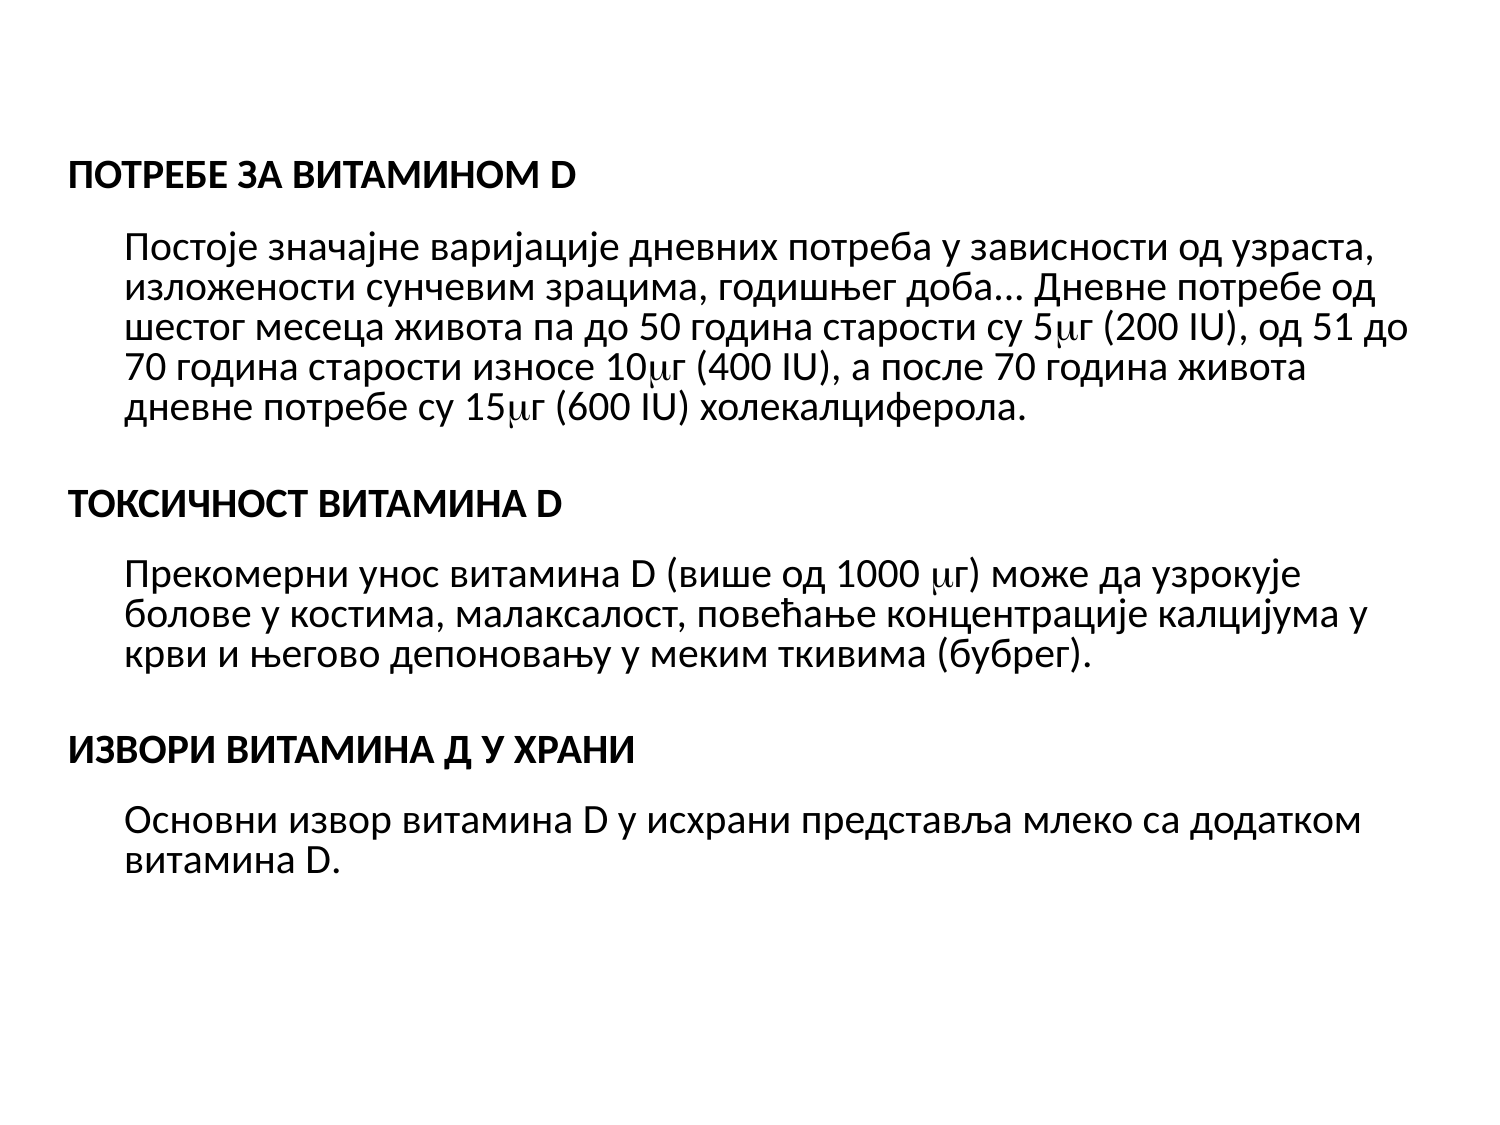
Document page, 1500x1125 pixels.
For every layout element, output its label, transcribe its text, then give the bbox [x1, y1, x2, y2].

text_box ПОТРЕБЕ ЗА ВИТАМИНОМ D Постоје значајне варијације дневних потреба у зависности од узраста, изложености сунчевим зрацима, годишњег доба... Дневне потребе од шестог месеца живота па до 50 година старости су 5г (200 IU), од 51 до 70 година старости износе 10г (400 IU), а после 70 година живота дневне потребе су 15г (600 IU) холекалциферола. ТОКСИЧНОСТ ВИТАМИНА D Прекомерни унос витамина D (више од 1000 г) може да узрокује болове у костима, малаксалост, повећање концентрације калцијума у крви и његово депоновању у меким ткивима (бубрег). ИЗВОРИ ВИТАМИНА Д У ХРАНИ Основни извор витамина D у исхрани представља млеко са додатком витамина D. [53, 148, 1441, 917]
